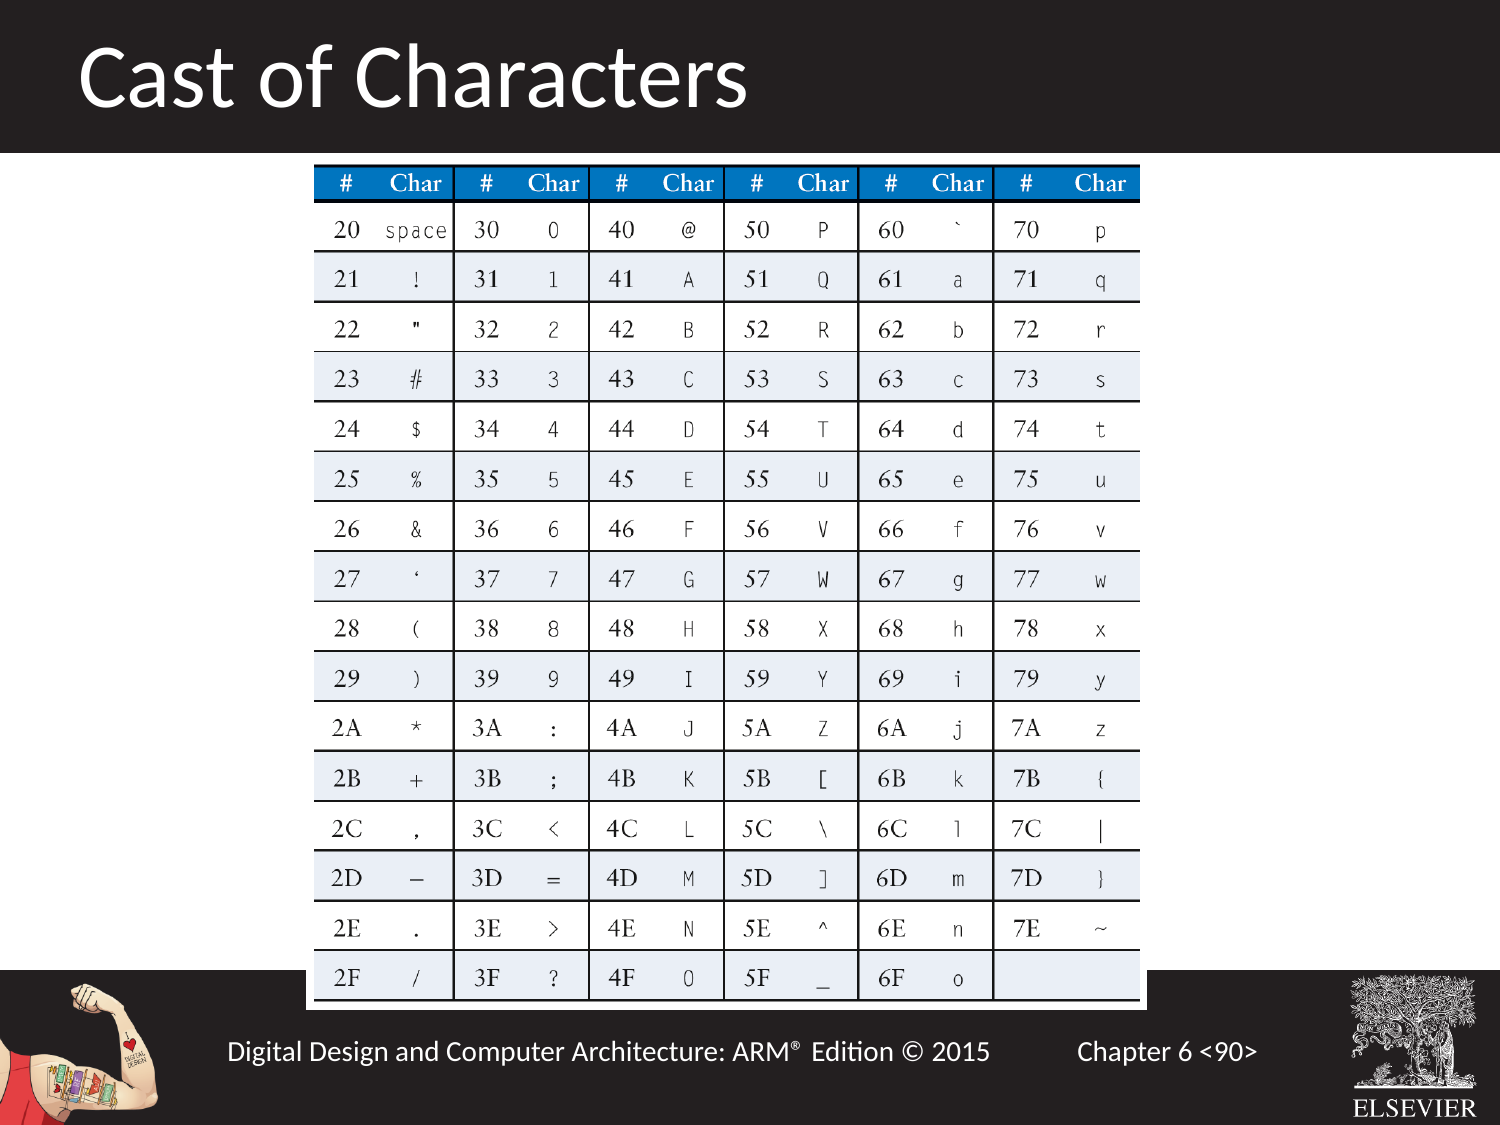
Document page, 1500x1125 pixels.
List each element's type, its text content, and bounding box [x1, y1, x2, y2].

picture [305, 158, 1148, 1010]
picture [1350, 974, 1477, 1117]
picture [0, 979, 163, 1125]
text_box Cast of Characters [63, 8, 1488, 133]
